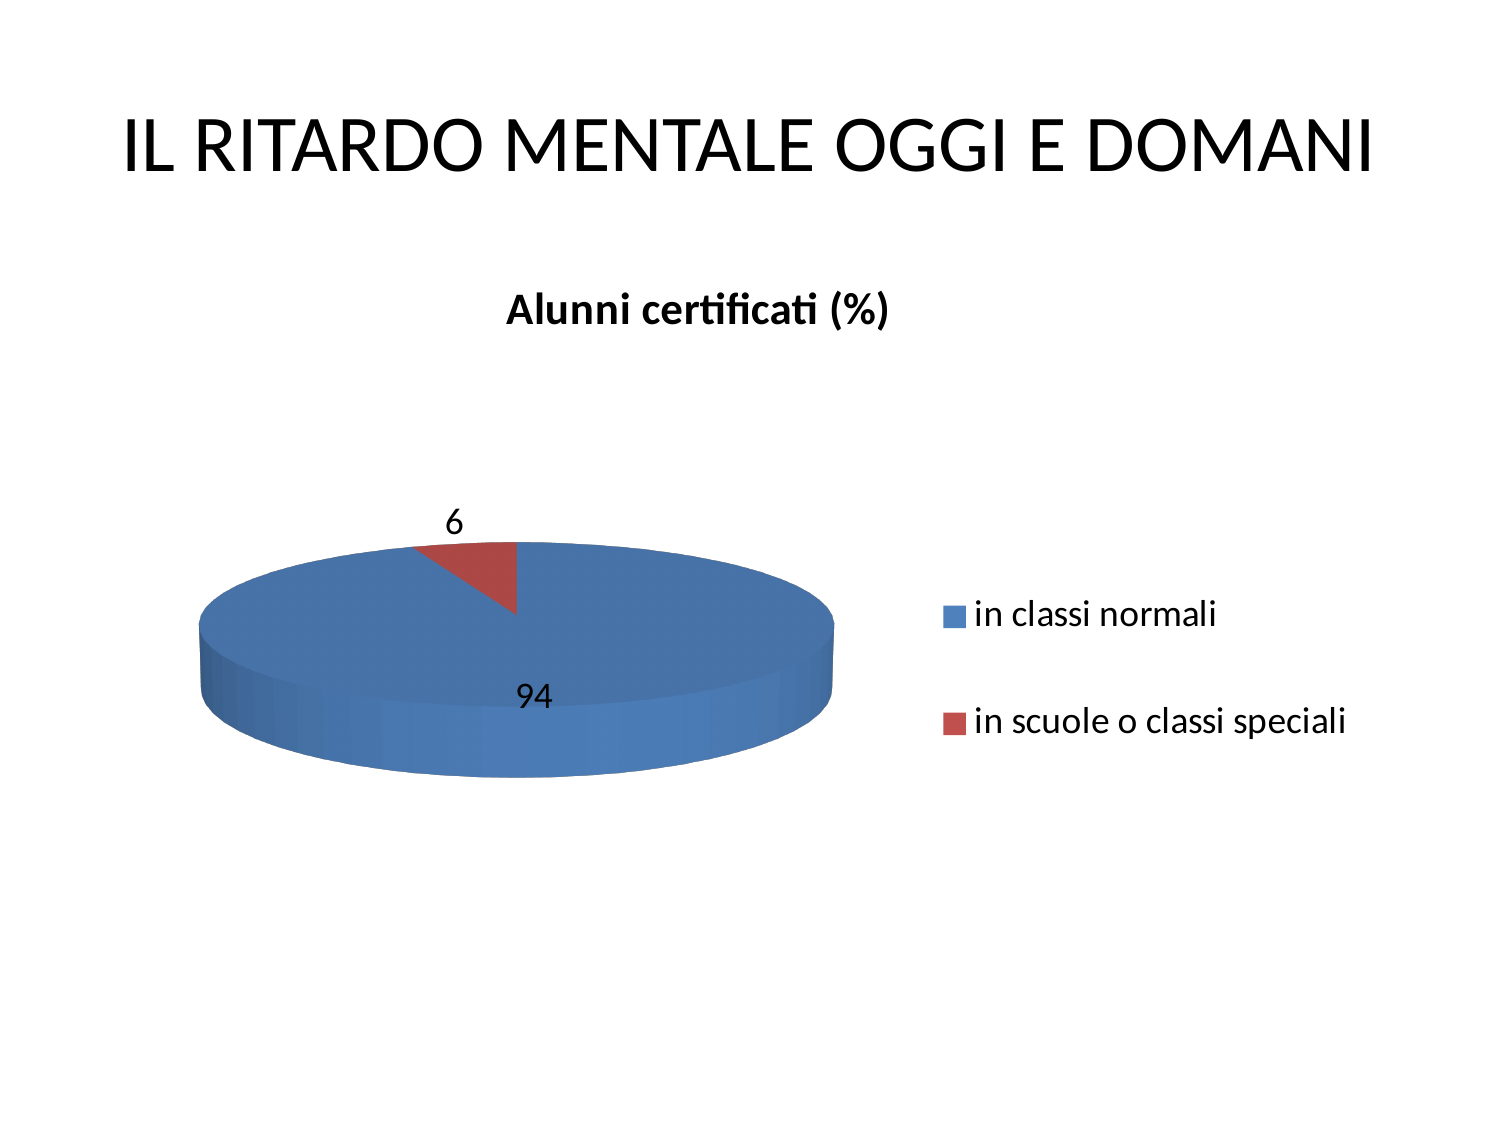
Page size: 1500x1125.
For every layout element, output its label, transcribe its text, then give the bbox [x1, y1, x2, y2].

chart [76, 262, 1405, 966]
title IL RITARDO MENTALE OGGI E DOMANI [74, 44, 1426, 233]
